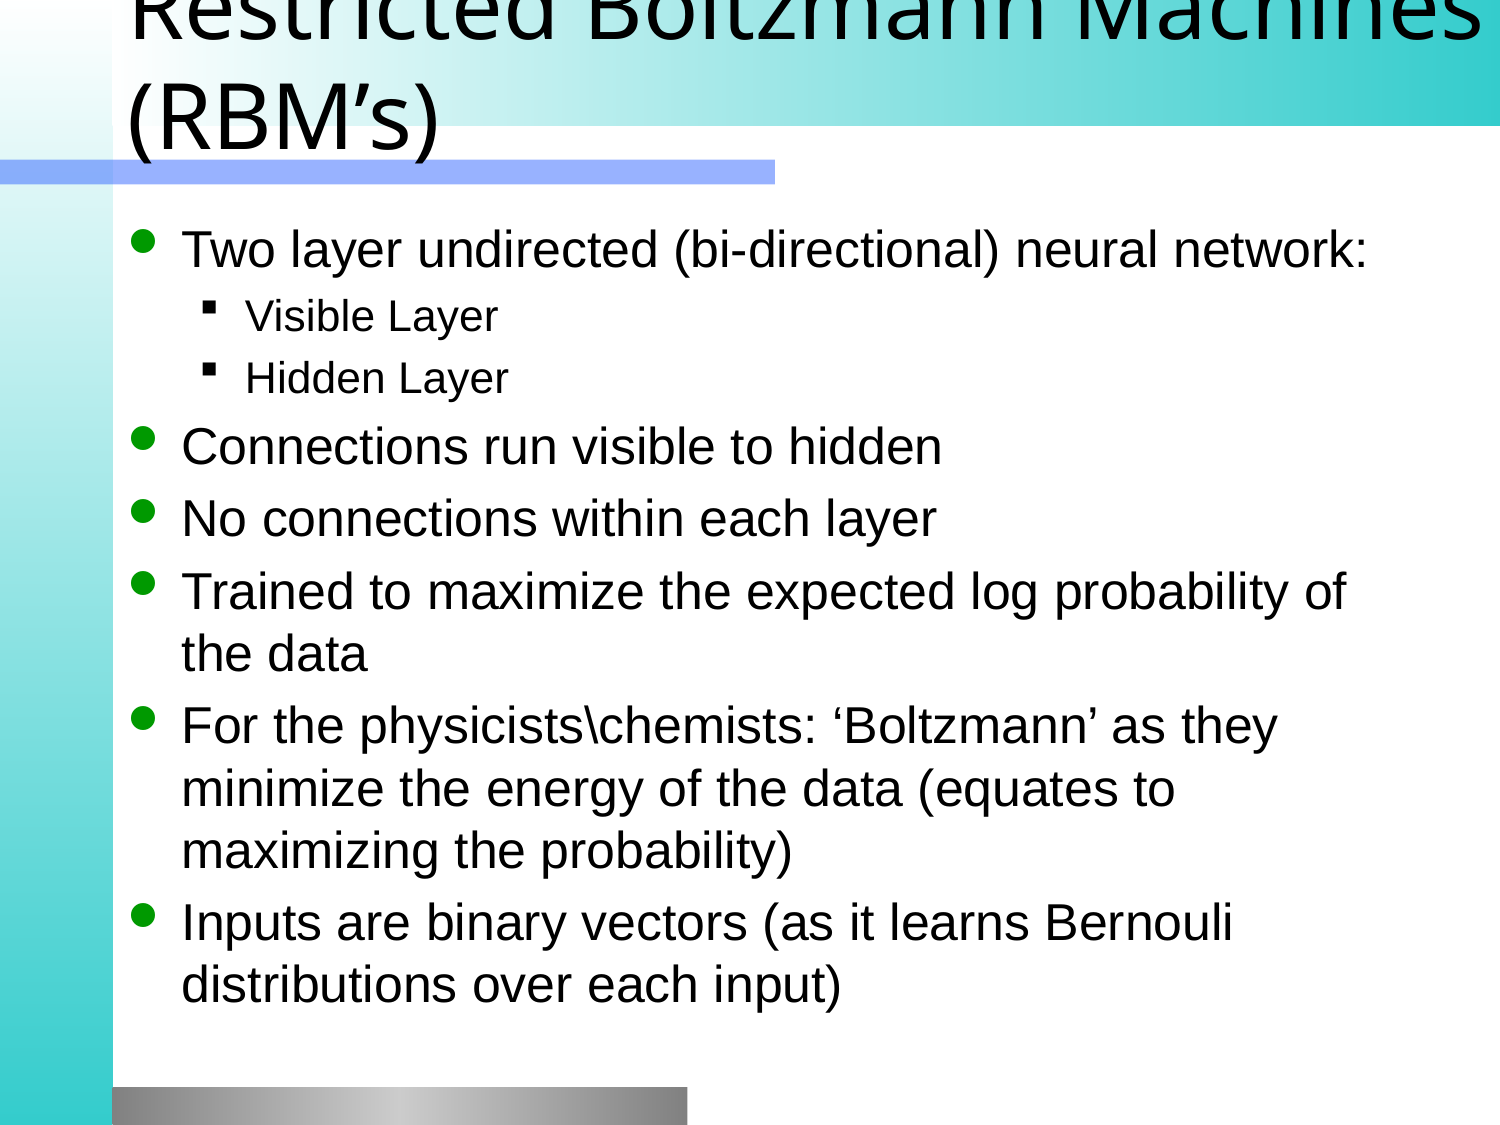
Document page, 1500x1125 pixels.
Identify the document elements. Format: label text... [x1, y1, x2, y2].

title Restricted Boltzmann Machines (RBM’s) [112, 0, 1500, 121]
list Two layer undirected (bi-directional) neural network: Visible Layer Hidden Layer Connections run visible to hidden No connections within each layer Trained to maximize the expected log probability of the data For the physicists\chemists: ‘Boltzmann’ as they minimize the energy of the data (equates to maximizing the probability) Inputs are binary vectors (as it learns Bernouli distributions over each input) [112, 207, 1388, 1073]
